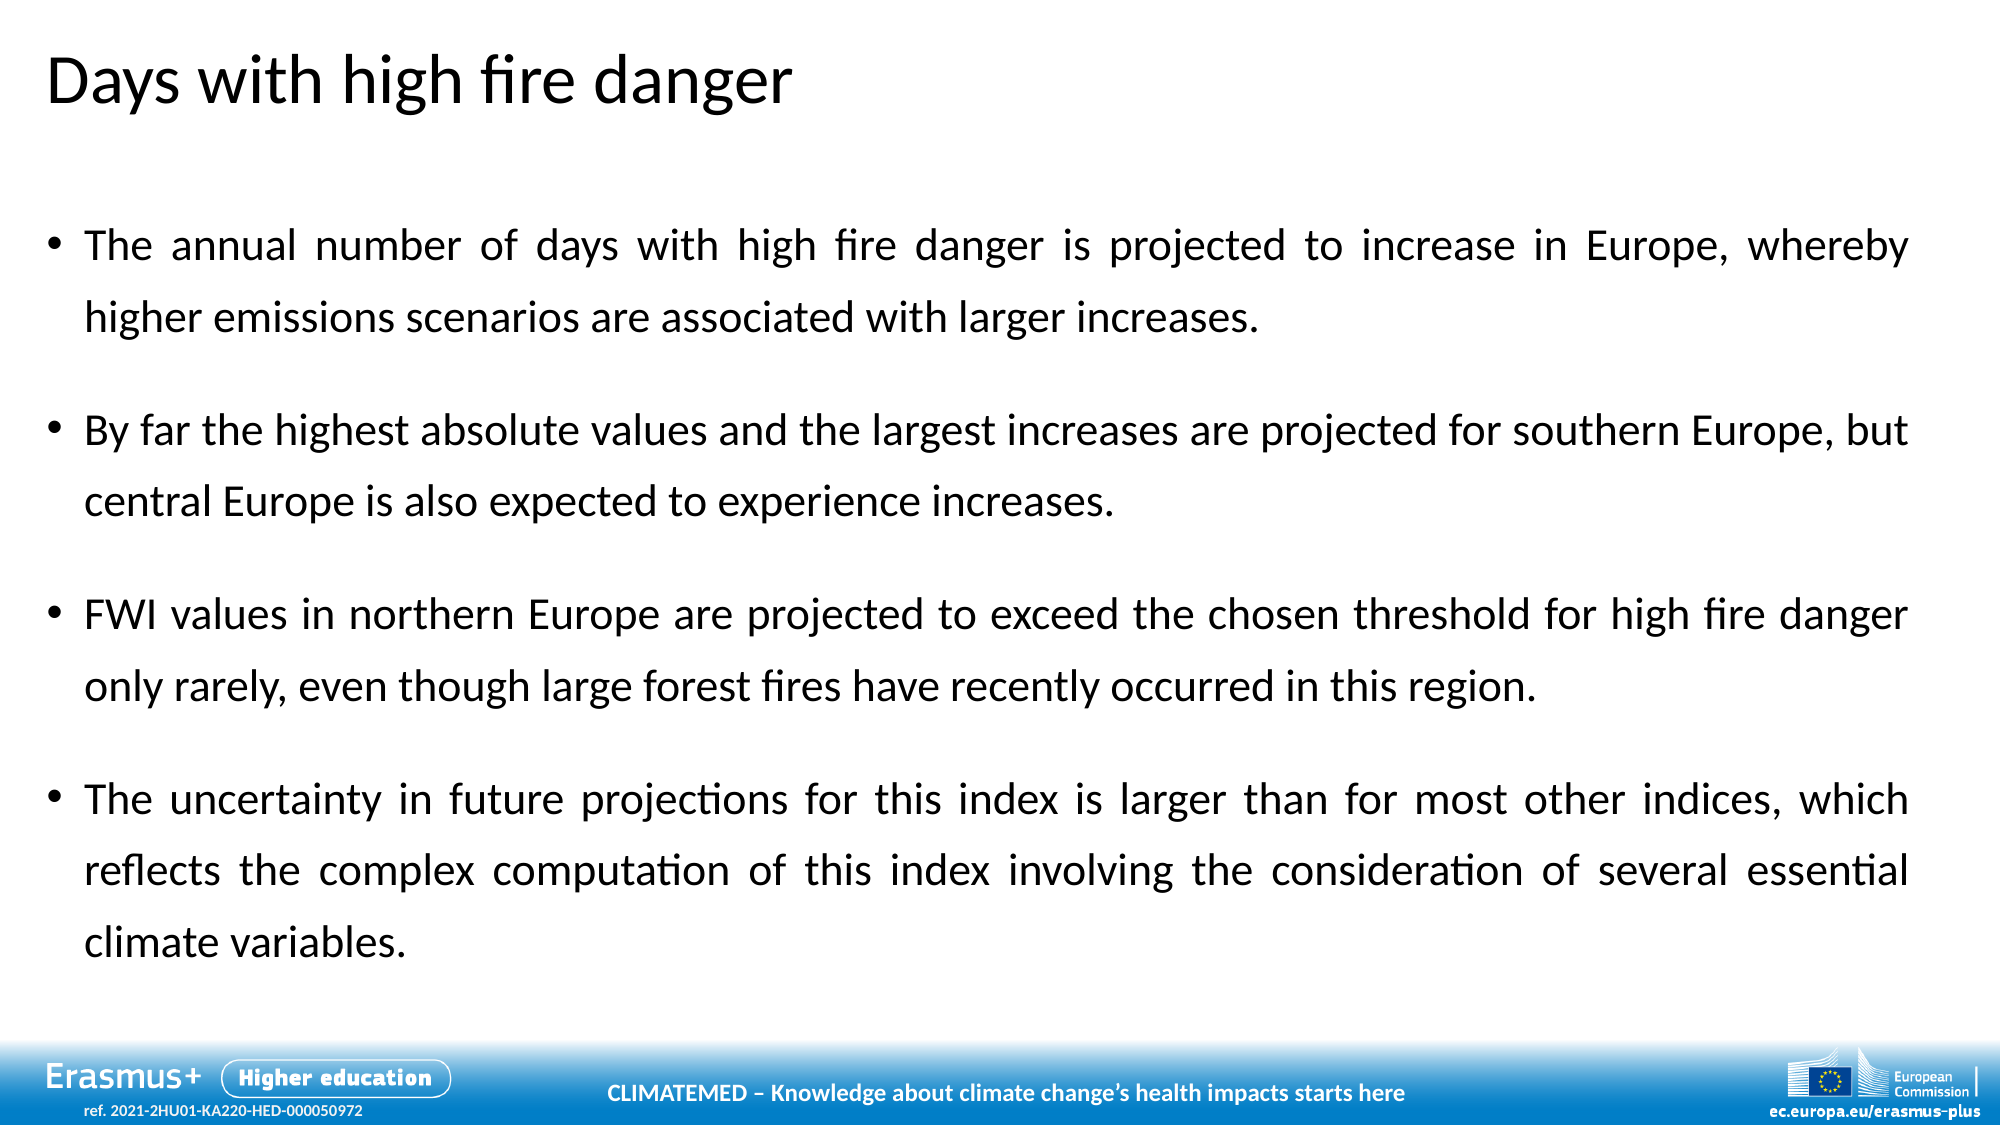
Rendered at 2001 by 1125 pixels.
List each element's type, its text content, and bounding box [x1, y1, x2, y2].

title Days with high fire danger [31, 25, 1984, 138]
picture [0, 899, 2000, 1125]
list The annual number of days with high fire danger is projected to increase in Europe, whereby higher emissions scenarios are associated with larger increases. By far the highest absolute values and the largest increases are projected for southern Europe, but central Europe is also expected to experience increases. FWI values in northern Europe are projected to exceed the chosen threshold for high fire danger only rarely, even though large forest fires have recently occurred in this region. The uncertainty in future projections for this index is larger than for most other indices, which reflects the complex computation of this index involving the consideration of several essential climate variables. [31, 191, 1926, 1035]
